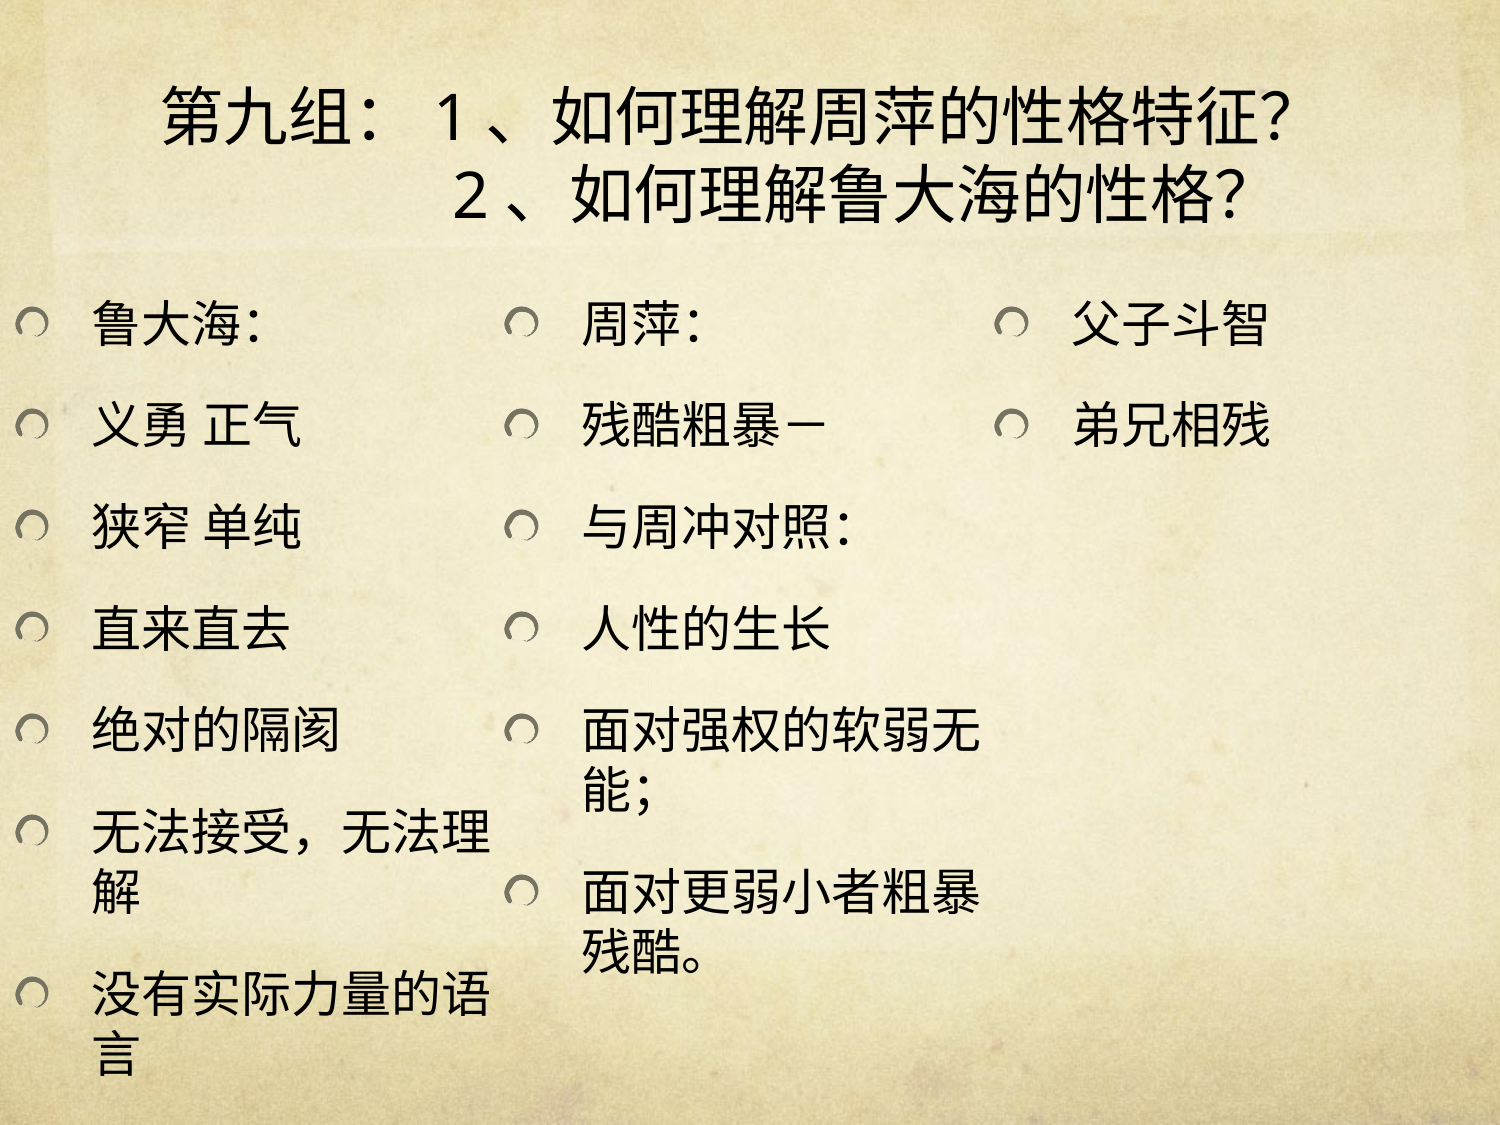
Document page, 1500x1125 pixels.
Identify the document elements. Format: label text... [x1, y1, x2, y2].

picture [0, 0, 1500, 284]
picture [15, 408, 50, 440]
list 鲁大海： 义勇 正气 狭窄 单纯 直来直去 绝对的隔阂 无法接受，无法理解 没有实际力量的语言 周萍： 残酷粗暴－ 与周冲对照： 人性的生长 面对强权的软弱无能； 面对更弱小者粗暴残酷。 父子斗智 弟兄相残 [0, 284, 1500, 1125]
picture [994, 306, 1030, 338]
picture [504, 713, 540, 745]
picture [15, 814, 50, 847]
picture [15, 509, 50, 542]
picture [504, 874, 540, 907]
picture [15, 713, 50, 745]
picture [15, 306, 50, 338]
picture [504, 509, 540, 542]
picture [504, 408, 540, 440]
picture [15, 611, 50, 643]
picture [504, 306, 540, 338]
picture [994, 408, 1030, 440]
picture [504, 611, 540, 643]
title 第九组：1、如何理解周萍的性格特征？ 2、如何理解鲁大海的性格？ [31, 82, 1452, 225]
picture [15, 976, 50, 1009]
